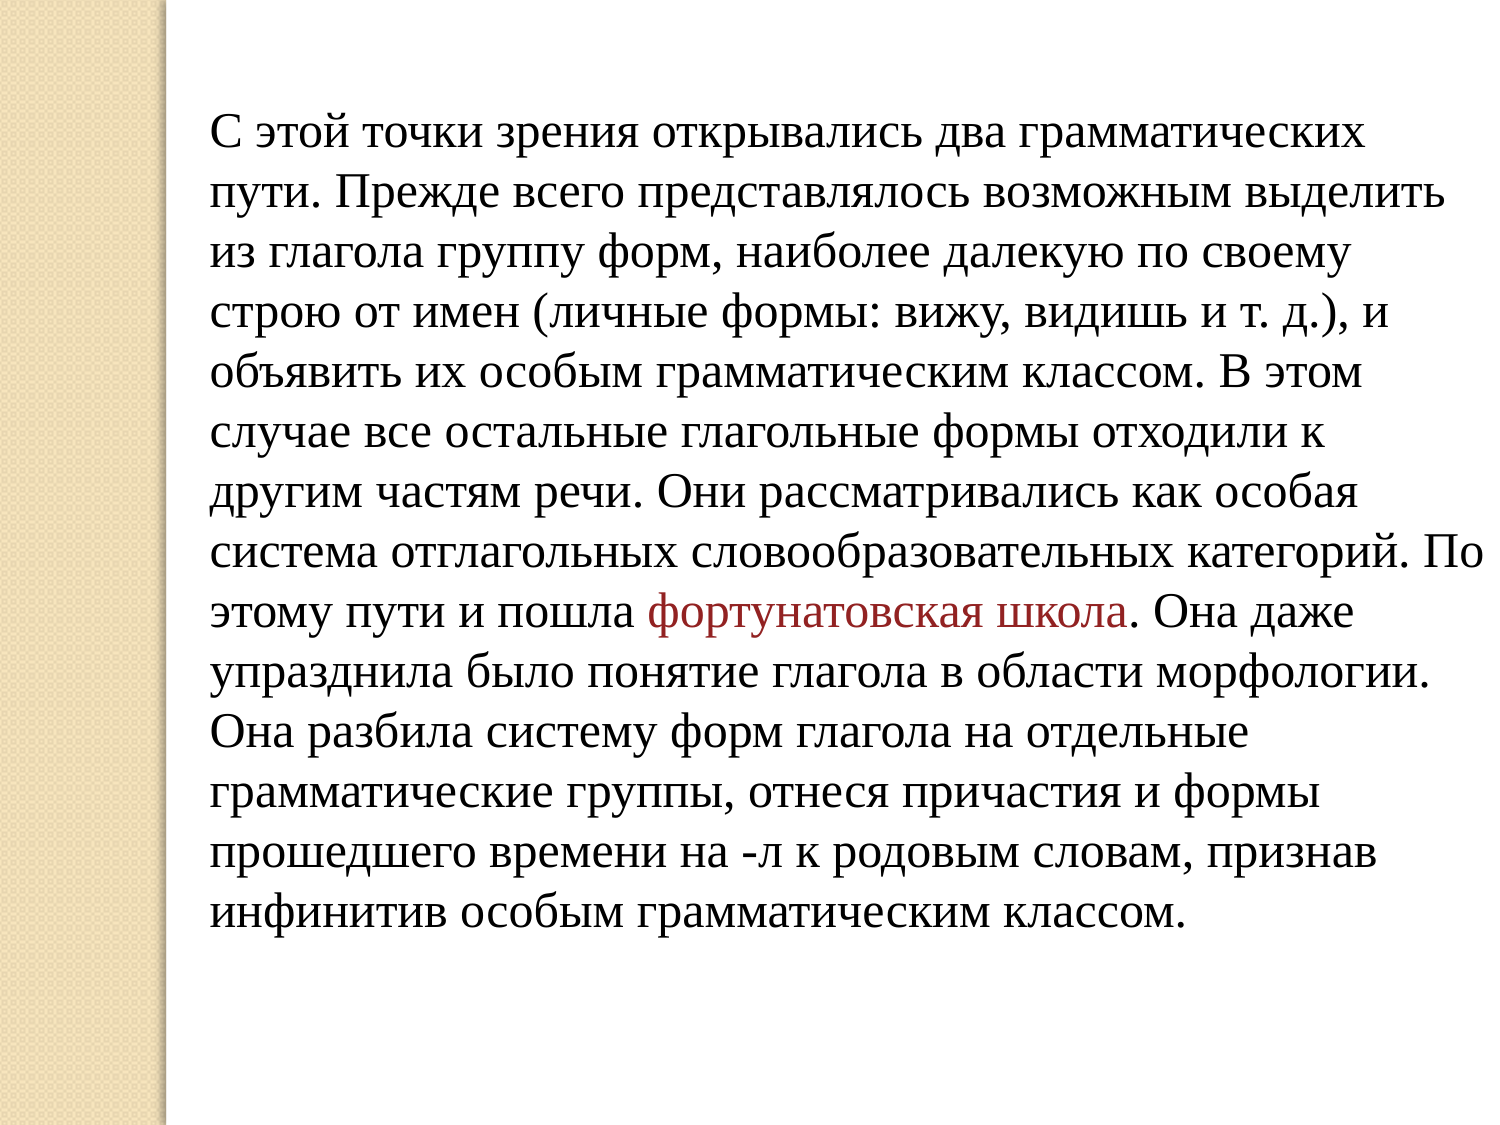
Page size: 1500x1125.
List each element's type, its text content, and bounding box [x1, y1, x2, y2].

text_box С этой точки зрения открывались два грамматических пути. Прежде всего представлялось возможным выделить из глагола группу форм, наиболее далекую по своему строю от имен (личные формы: вижу, видишь и т. д.), и объявить их особым грамматическим классом. В этом случае все остальные глагольные формы отходили к другим частям речи. Они рассматривались как особая система отглагольных словообразовательных категорий. По этому пути и пошла фортунатовская школа. Она даже упразднила было понятие глагола в области морфологии. Она разбила систему форм глагола на отдельные грамматические группы, отнеся причастия и формы прошедшего времени на -л к родовым словам, признав инфинитив особым грамматическим классом. [194, 89, 1500, 945]
